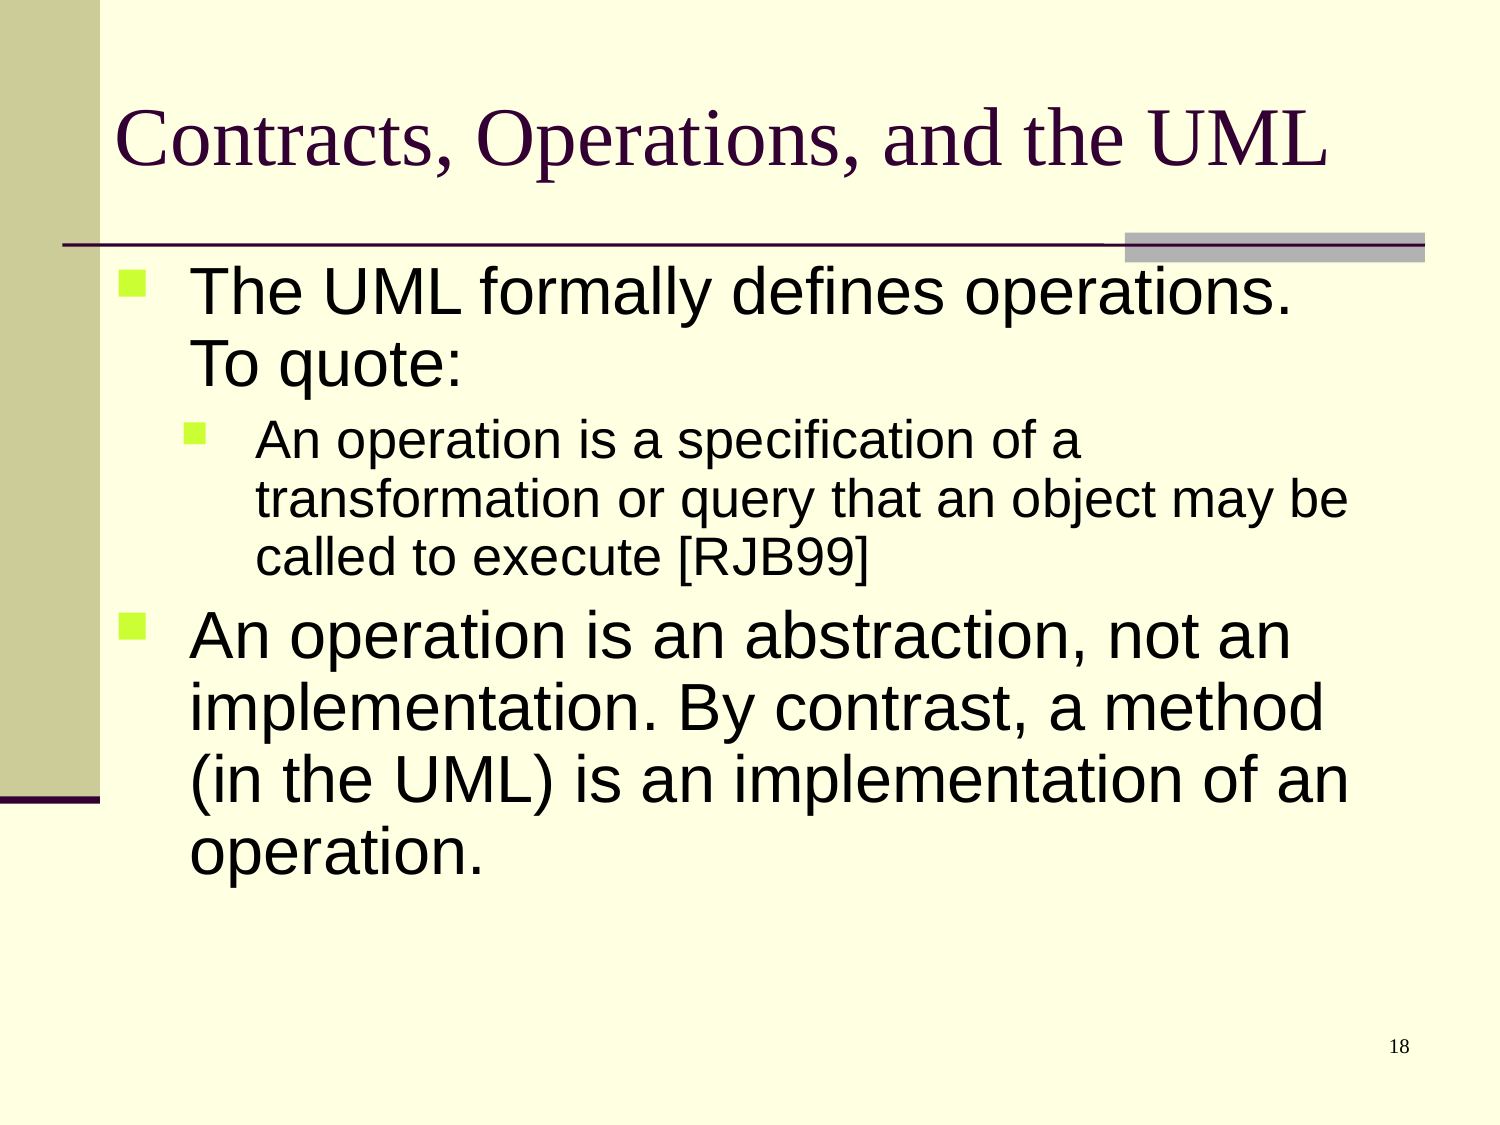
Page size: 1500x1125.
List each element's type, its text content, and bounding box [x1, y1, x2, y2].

title Contracts, Operations, and the UML [99, 24, 1351, 241]
list The UML formally defines operations. To quote: An operation is a specification of a transformation or query that an object may be called to execute [RJB99] An operation is an abstraction, not an implementation. By contrast, a method (in the UML) is an implementation of an operation. [99, 249, 1376, 994]
slide_number 18 [1112, 1024, 1426, 1101]
